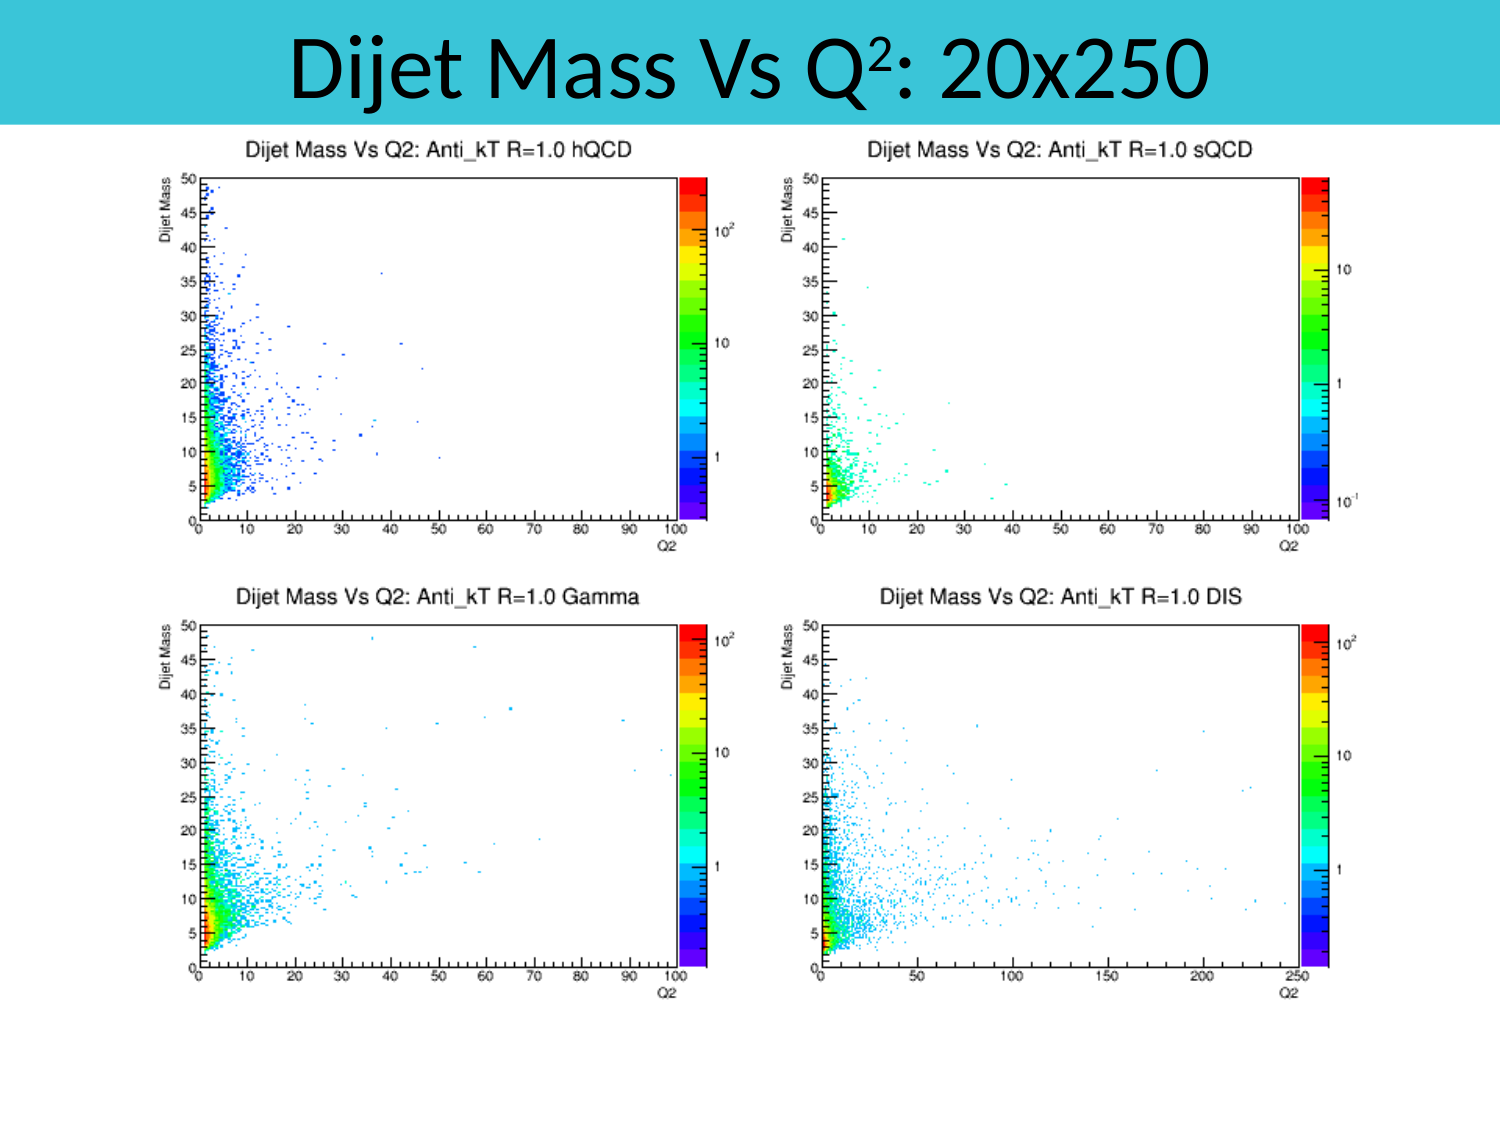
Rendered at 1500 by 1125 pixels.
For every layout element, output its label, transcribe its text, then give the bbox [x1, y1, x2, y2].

text_box Dijet Mass Vs Q2: 20x250 [0, 0, 1500, 125]
picture [128, 126, 1372, 1020]
